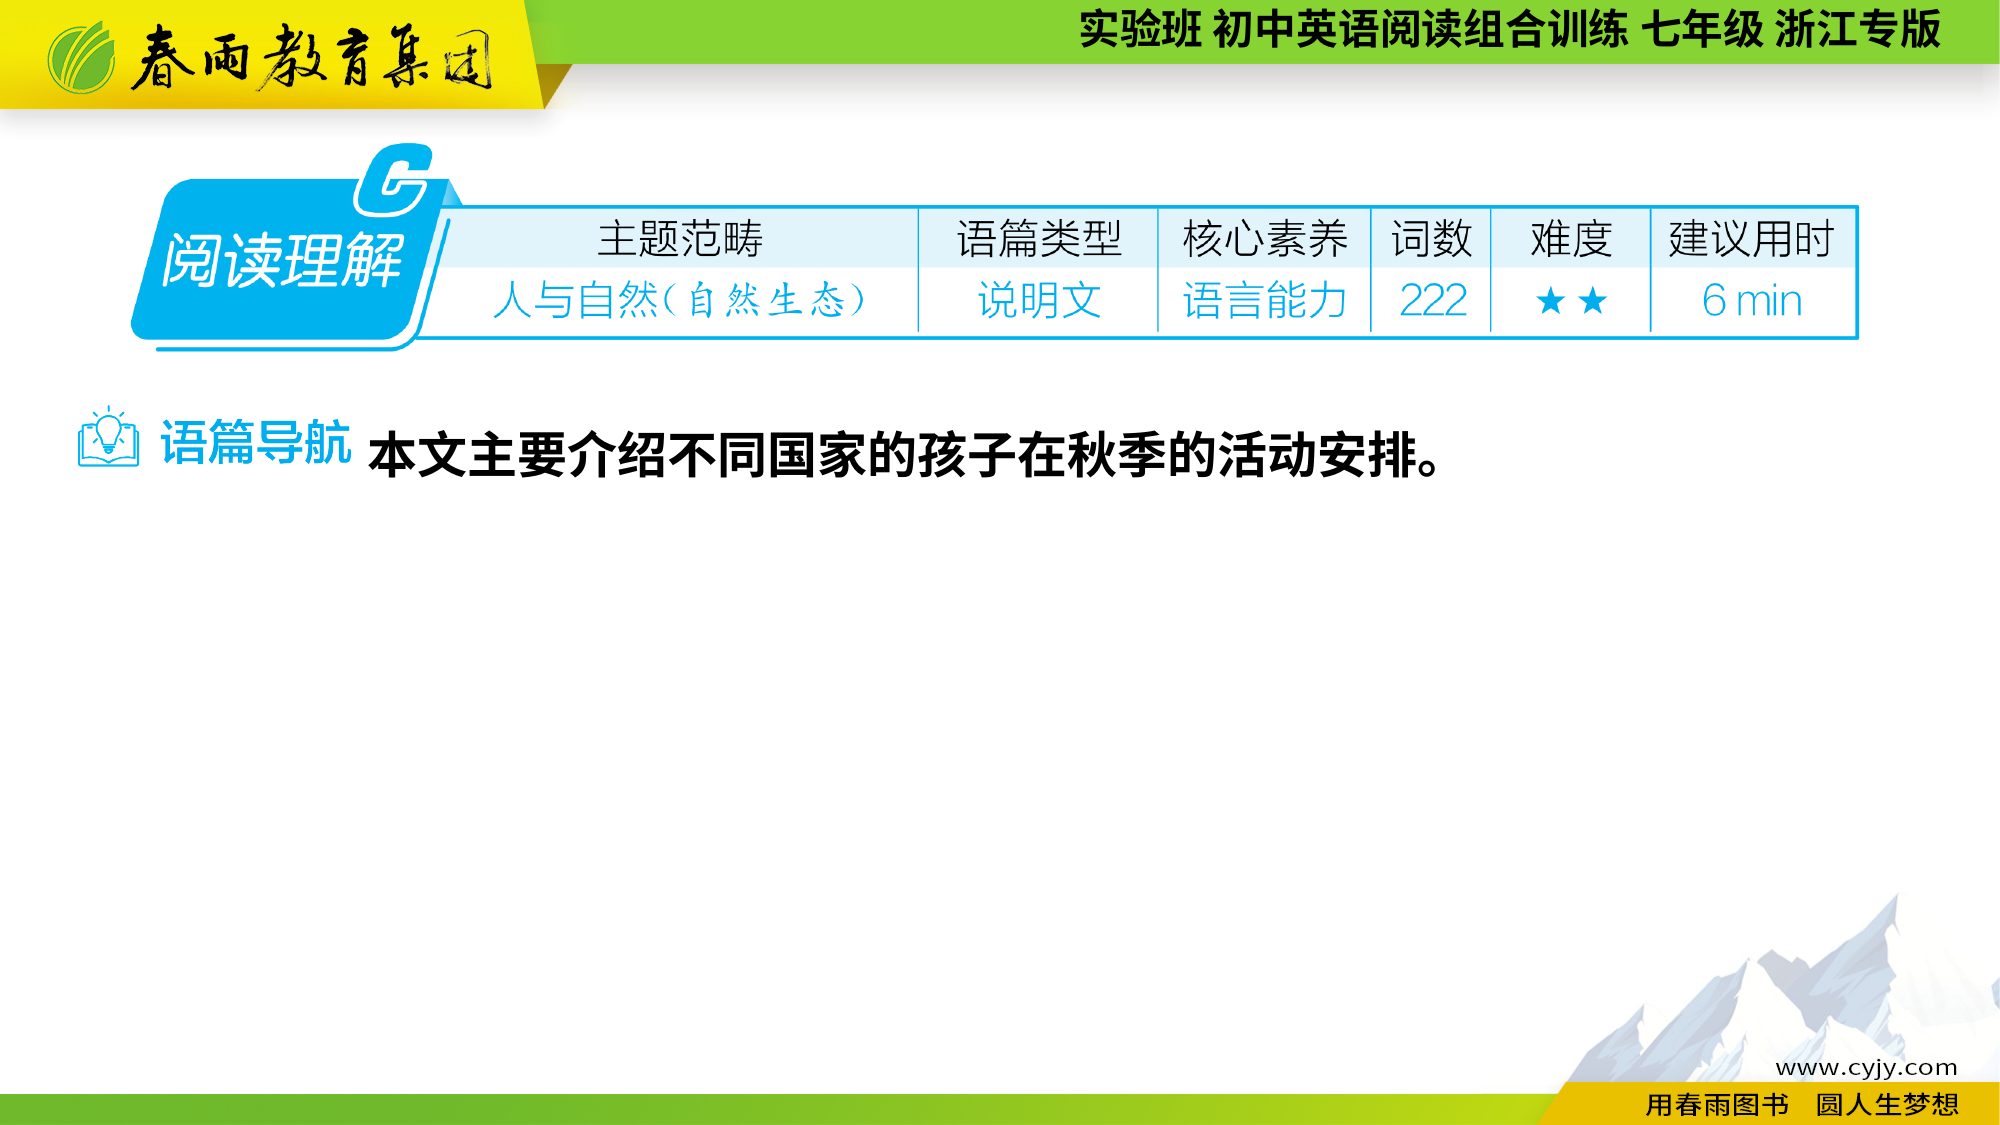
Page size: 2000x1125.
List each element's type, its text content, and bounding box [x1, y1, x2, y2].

picture [0, 0, 2000, 1125]
list 本文主要介绍不同国家的孩子在秋季的活动安排。 [59, 385, 1944, 481]
